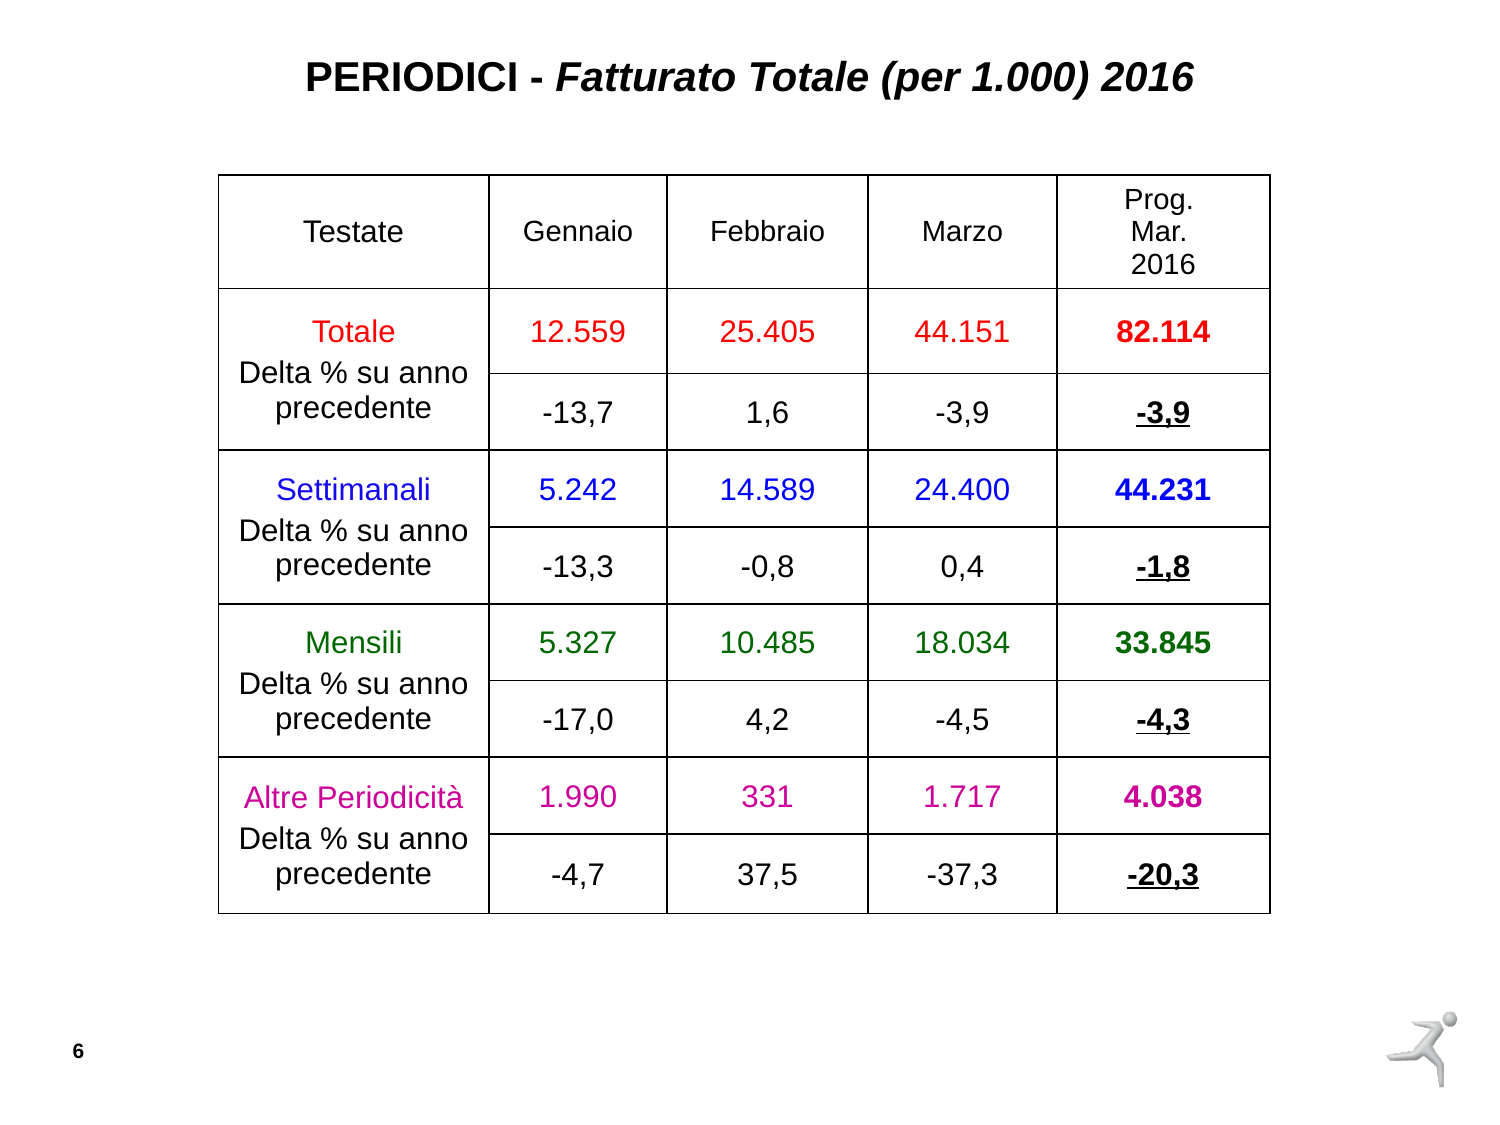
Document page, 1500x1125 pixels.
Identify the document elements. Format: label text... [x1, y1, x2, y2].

table_cell 4,2 [668, 681, 867, 756]
table_cell Totale Delta % su anno precedente [219, 289, 488, 449]
table_cell Mensili Delta % su anno precedente [219, 605, 488, 756]
table_cell 1.717 [869, 758, 1056, 833]
table_cell 33.845 [1058, 605, 1269, 680]
table_cell 24.400 [869, 451, 1056, 526]
table_cell 1.990 [490, 758, 666, 833]
table_cell 37,5 [668, 835, 867, 913]
table_cell 331 [668, 758, 867, 833]
table_cell 18.034 [869, 605, 1056, 680]
text_box [643, 42, 674, 86]
table_header Prog. Mar. 2016 [1058, 176, 1269, 288]
table_header Gennaio [490, 176, 666, 288]
text_box [274, 512, 413, 556]
table_cell 0,4 [869, 528, 1056, 603]
table_cell -17,0 [490, 681, 666, 756]
table_cell Altre Periodicità Delta % su anno precedente [219, 758, 488, 913]
table_cell -4,7 [490, 835, 666, 913]
table_cell -4,5 [869, 681, 1056, 756]
table_cell 25.405 [668, 289, 867, 373]
table_cell 82.114 [1058, 289, 1269, 373]
table_cell 5.242 [490, 451, 666, 526]
table_cell 5.327 [490, 605, 666, 680]
table_cell 44.151 [869, 289, 1056, 373]
table_cell -20,3 [1058, 835, 1269, 913]
table_cell -13,3 [490, 528, 666, 603]
table_cell 10.485 [668, 605, 867, 680]
text_box PERIODICI - Fatturato Totale (per 1.000) 2016 [0, 42, 1500, 108]
table_cell 1,6 [668, 374, 867, 449]
table_cell 44.231 [1058, 451, 1269, 526]
table_cell -37,3 [869, 835, 1056, 913]
picture [1366, 990, 1476, 1109]
table_cell -3,9 [869, 374, 1056, 449]
table_cell 4.038 [1058, 758, 1269, 833]
table_cell Settimanali Delta % su anno precedente [219, 451, 488, 603]
table_cell 14.589 [668, 451, 867, 526]
table_cell -13,7 [490, 374, 666, 449]
table_header Testate [219, 176, 488, 288]
table_header Febbraio [668, 176, 867, 288]
table_cell 12.559 [490, 289, 666, 373]
table_cell -0,8 [668, 528, 867, 603]
table_cell -3,9 [1058, 374, 1269, 449]
table_cell -4,3 [1058, 681, 1269, 756]
table_cell -1,8 [1058, 528, 1269, 603]
table_header Marzo [869, 176, 1056, 288]
